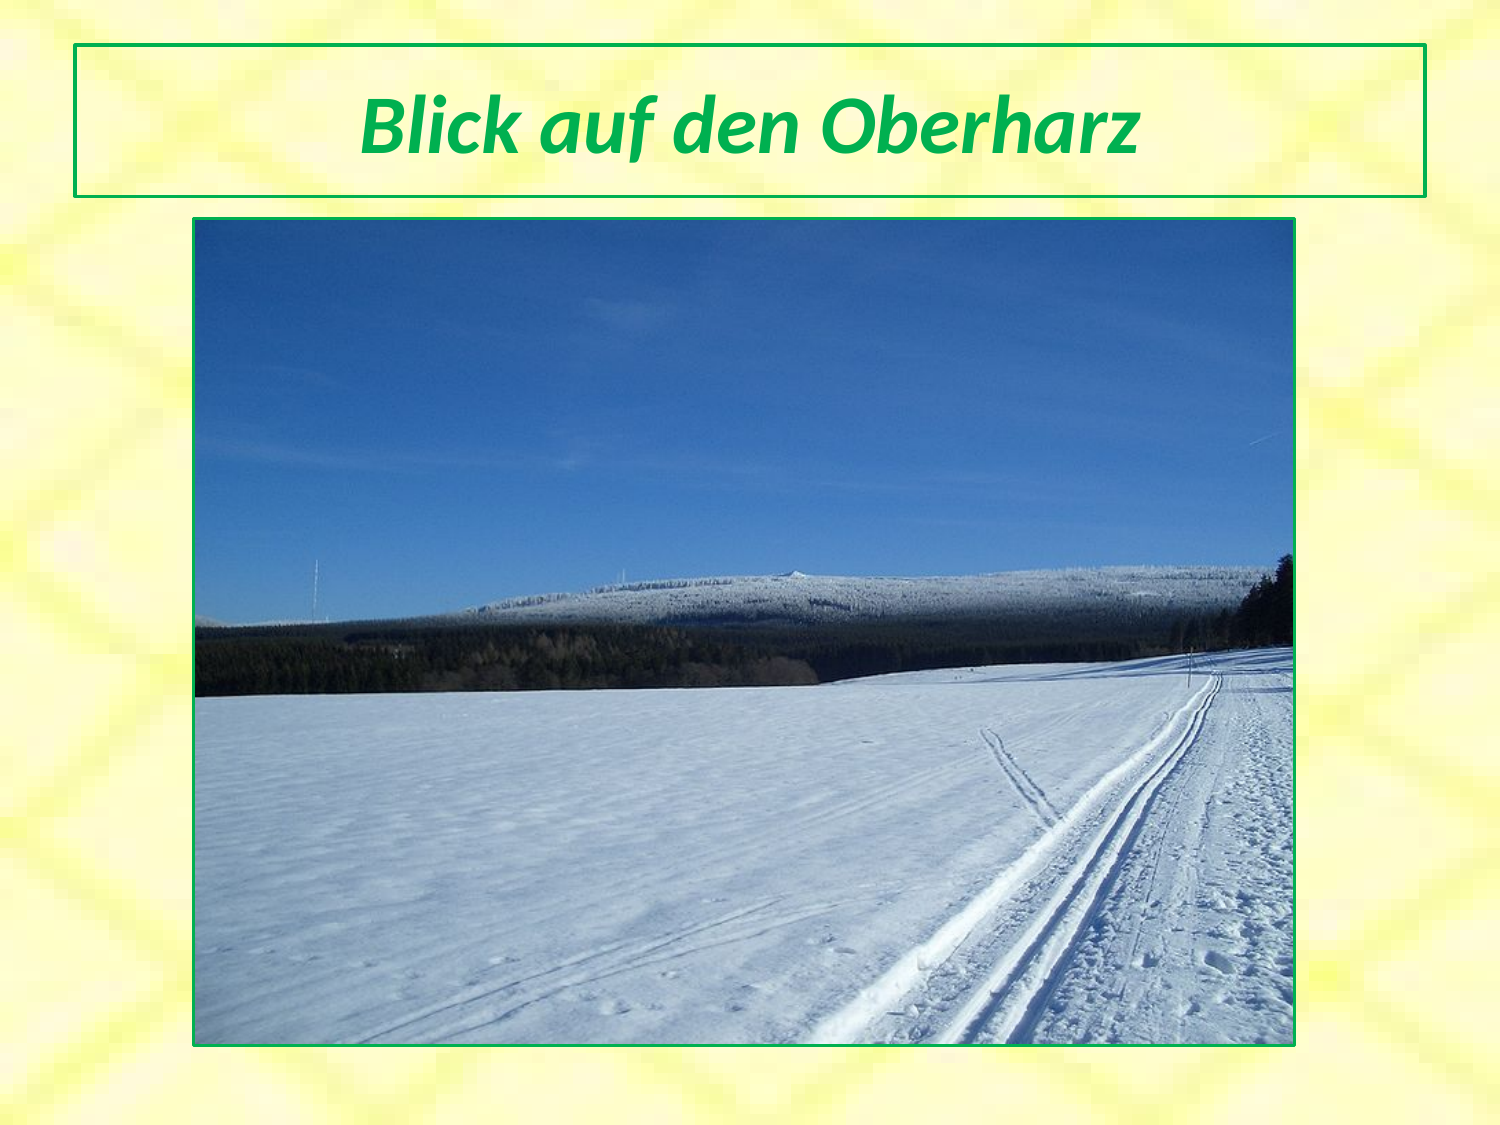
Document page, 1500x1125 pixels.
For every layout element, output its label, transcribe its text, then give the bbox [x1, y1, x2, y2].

title Blick auf den Oberharz [75, 45, 1425, 197]
picture [0, 0, 1500, 1125]
